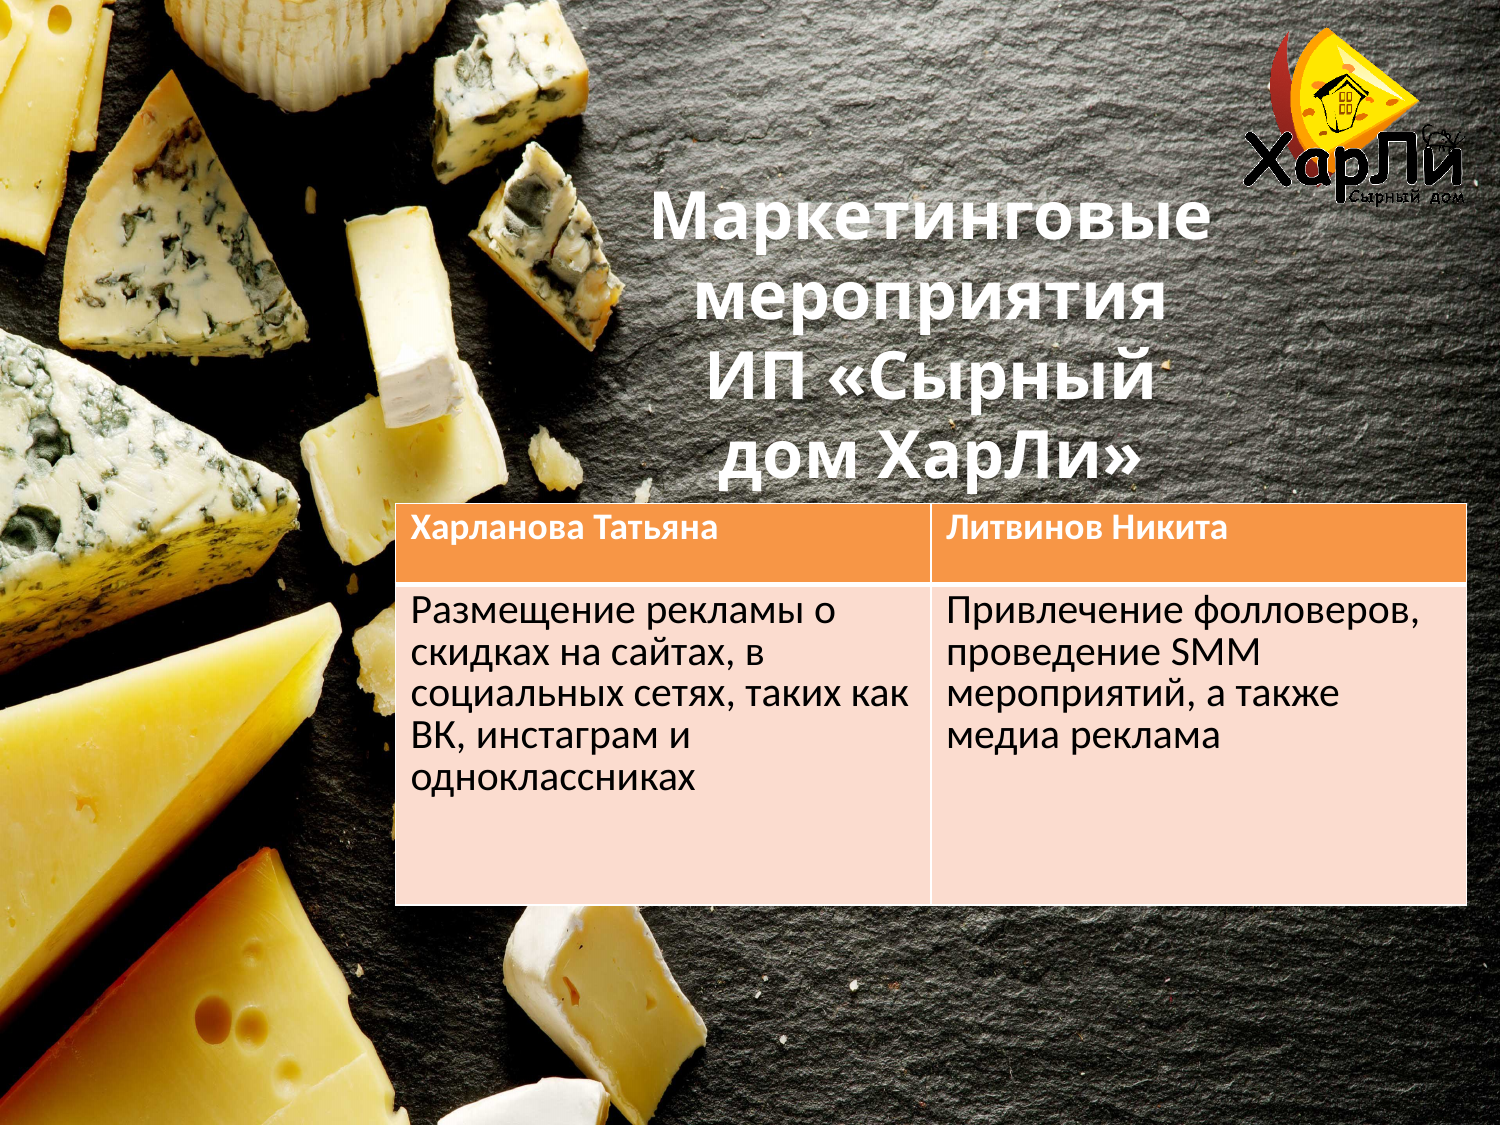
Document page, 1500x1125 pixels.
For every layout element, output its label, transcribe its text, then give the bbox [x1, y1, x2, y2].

table_header Литвинов Никита [932, 504, 1466, 582]
table_cell Привлечение фолловеров, проведение SMM мероприятий, а также медиа реклама [932, 587, 1466, 904]
table_cell Размещение рекламы о скидках на сайтах, в социальных сетях, таких как ВК, инстаграм и одноклассниках [396, 587, 930, 904]
text_box Маркетинговые мероприятия ИП «Сырный дом ХарЛи» [629, 165, 1233, 500]
table_header Харланова Татьяна [396, 504, 930, 582]
picture [0, 0, 1500, 1125]
